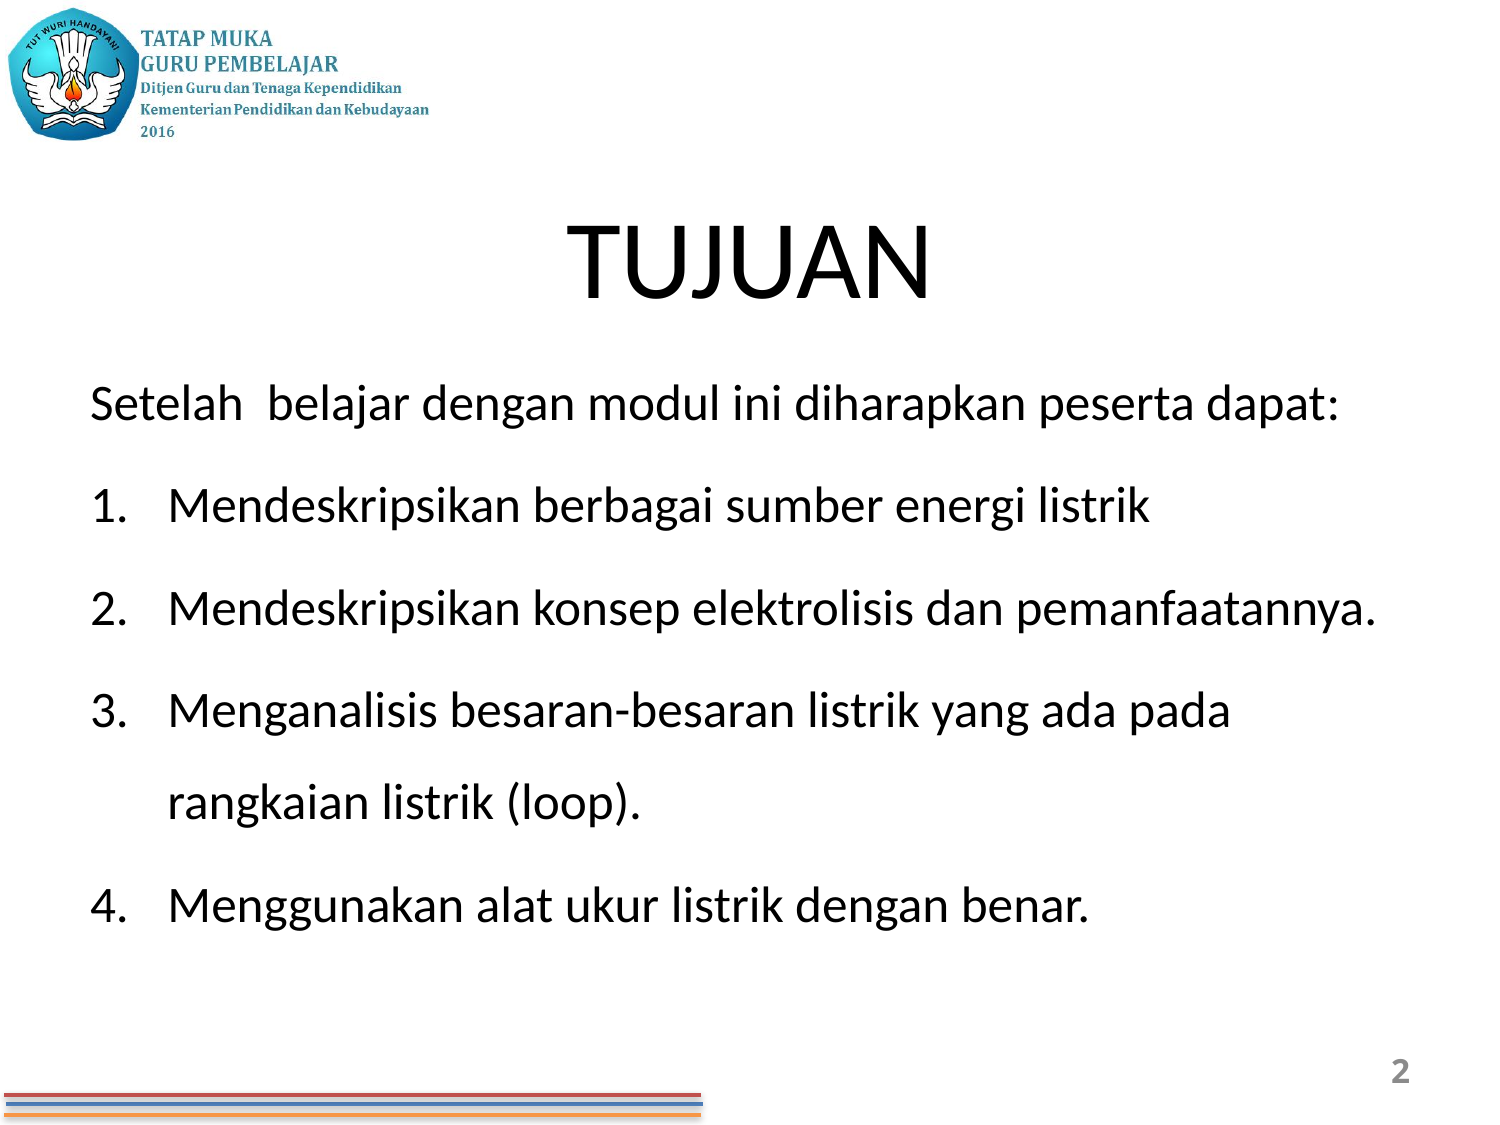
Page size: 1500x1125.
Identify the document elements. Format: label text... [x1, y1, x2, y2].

slide_number 2 [1074, 1042, 1425, 1103]
title TUJUAN [75, 159, 1425, 348]
picture [5, 0, 441, 149]
list Setelah belajar dengan modul ini diharapkan peserta dapat: Mendeskripsikan berbagai sumber energi listrik Mendeskripsikan konsep elektrolisis dan pemanfaatannya. Menganalisis besaran-besaran listrik yang ada pada rangkaian listrik (loop). Menggunakan alat ukur listrik dengan benar. [75, 361, 1425, 1005]
